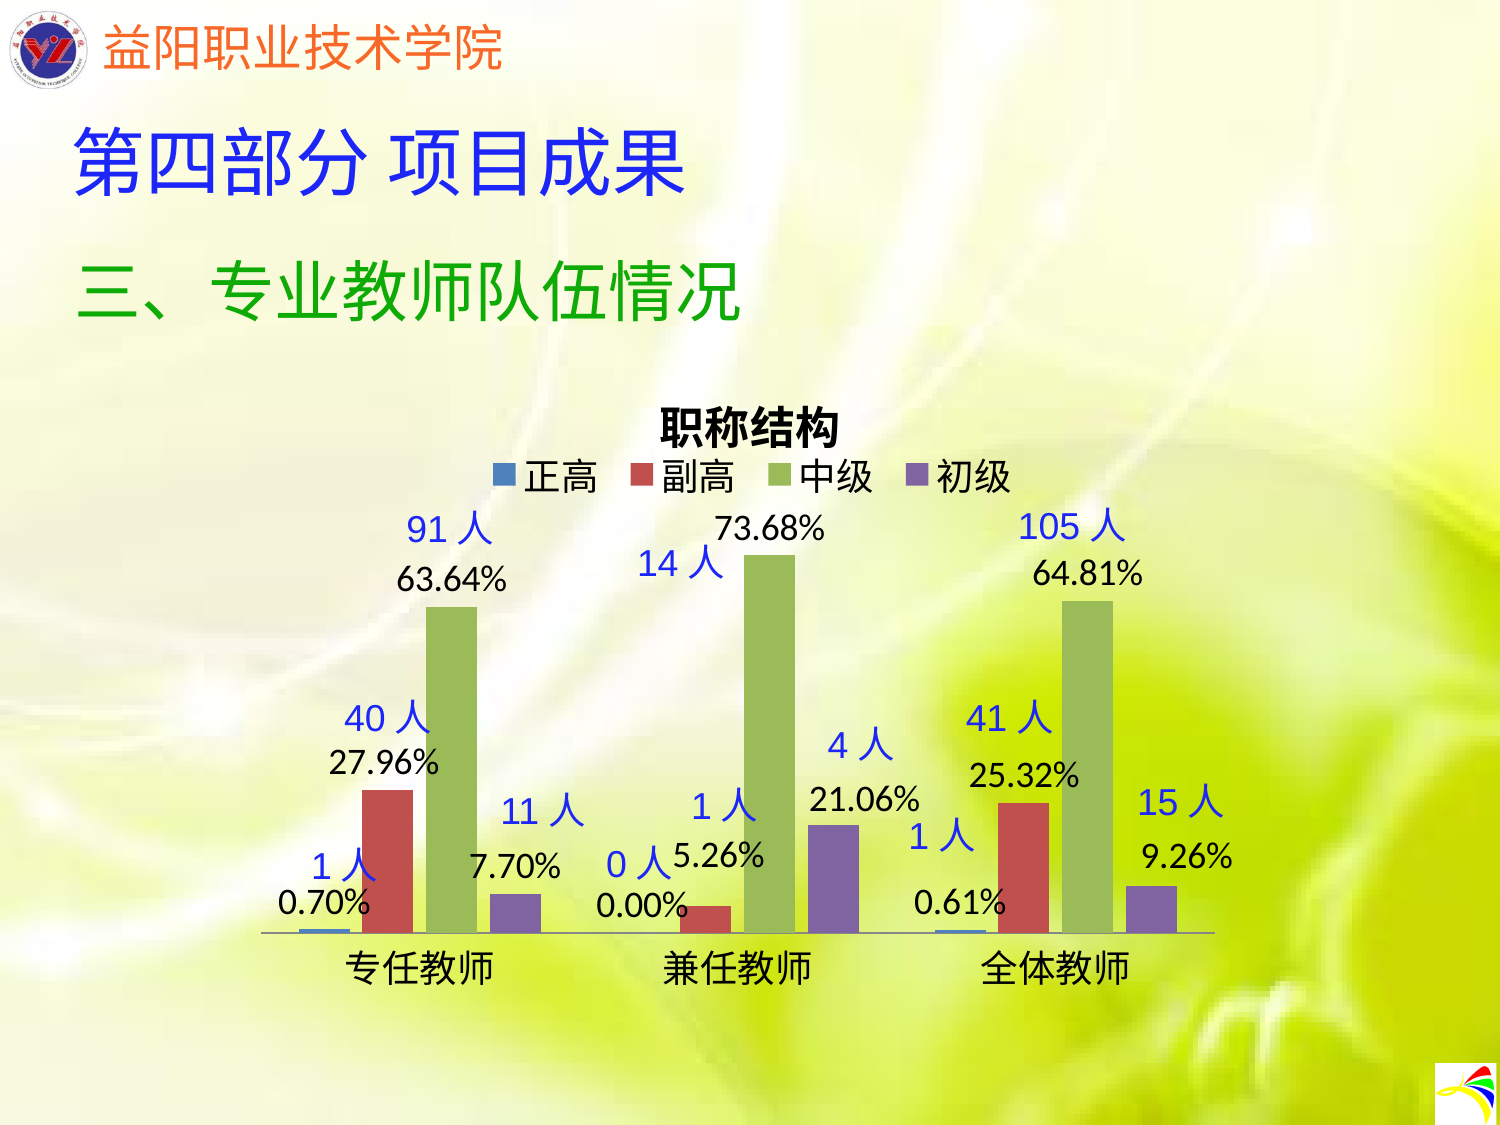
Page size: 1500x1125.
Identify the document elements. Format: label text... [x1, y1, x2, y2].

chart [245, 377, 1247, 1045]
picture [0, 0, 1500, 1125]
text_box 第四部分 项目成果 [13, 113, 744, 208]
text_box 三、专业教师队伍情况 [59, 242, 758, 337]
